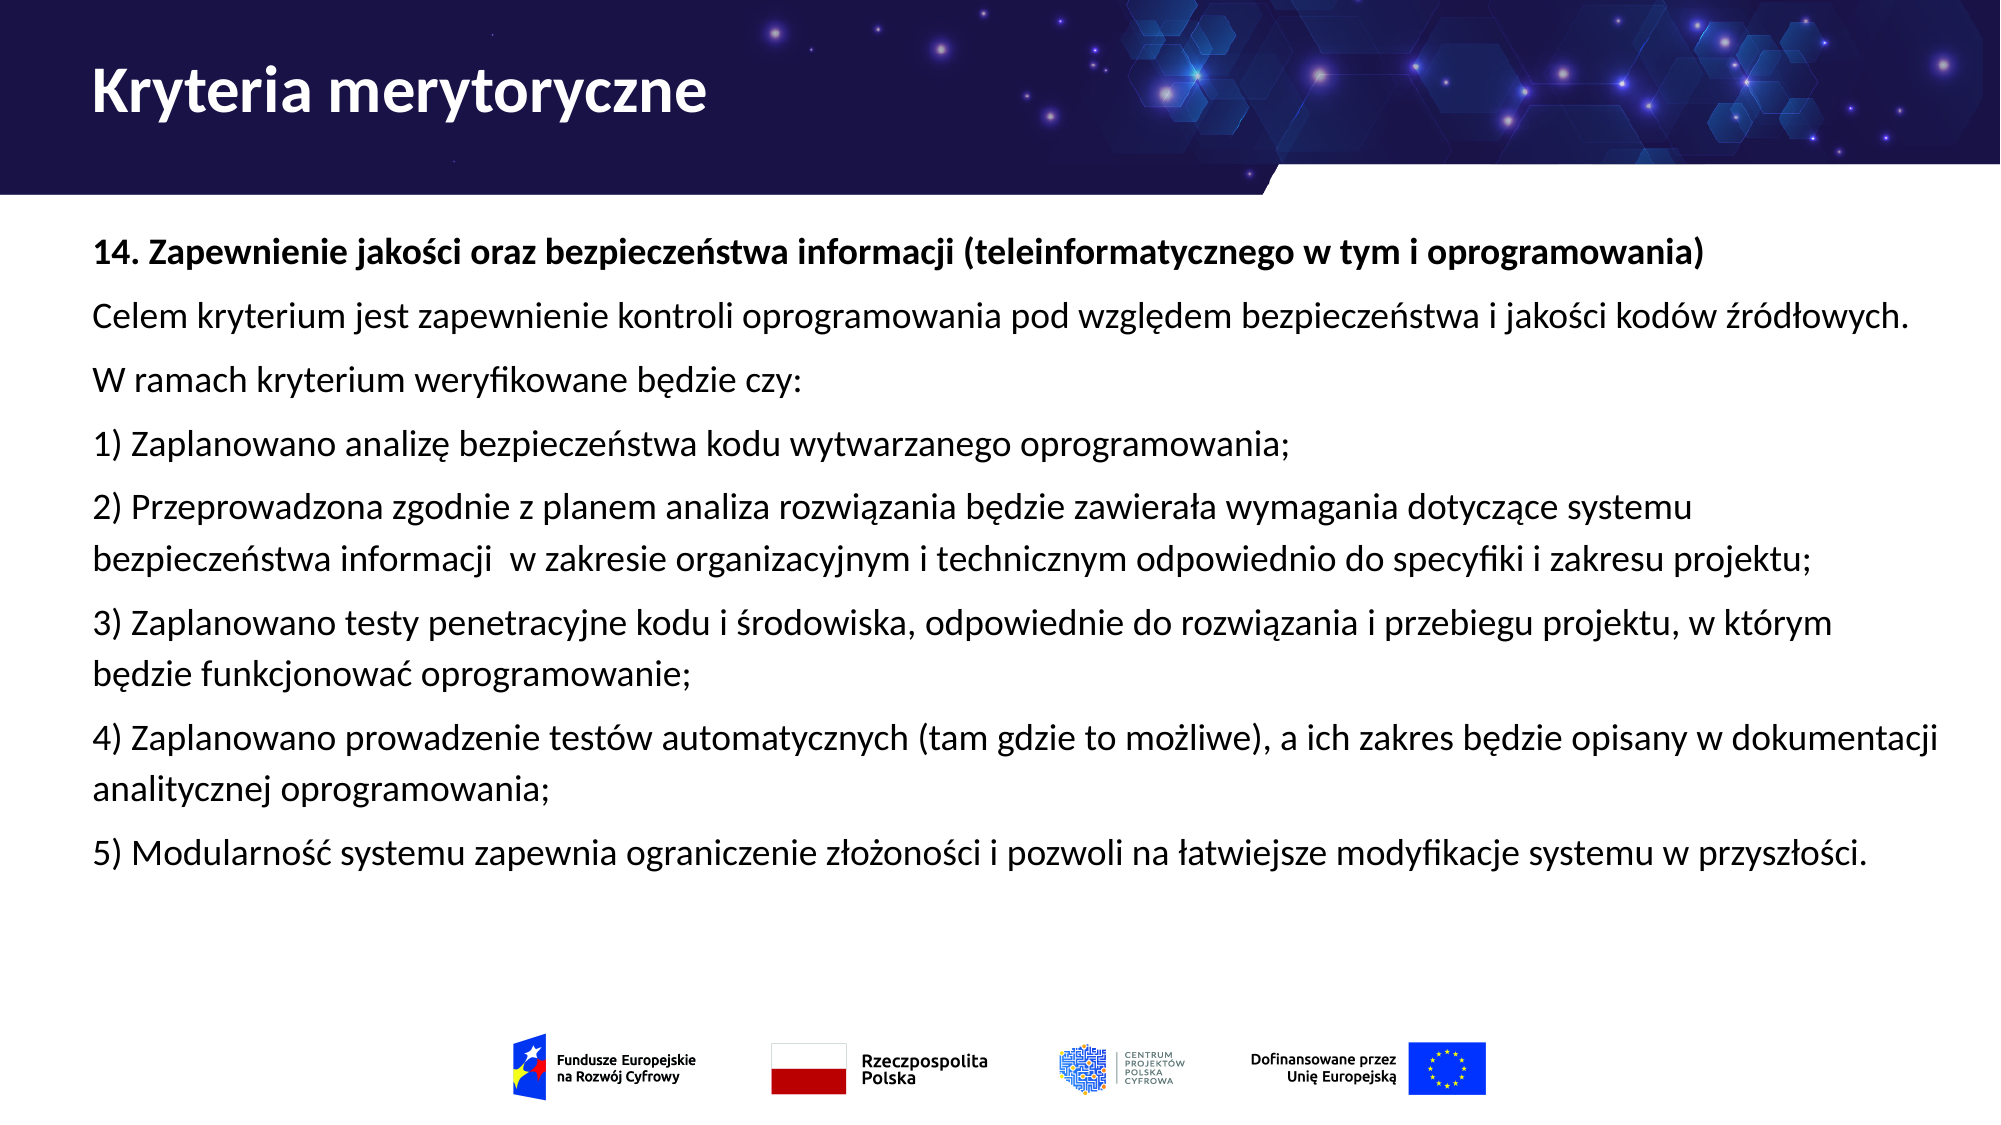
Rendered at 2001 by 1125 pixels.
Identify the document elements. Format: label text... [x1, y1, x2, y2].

list 14. Zapewnienie jakości oraz bezpieczeństwa informacji (teleinformatycznego w tym i oprogramowania) Celem kryterium jest zapewnienie kontroli oprogramowania pod względem bezpieczeństwa i jakości kodów źródłowych. W ramach kryterium weryfikowane będzie czy: 1) Zaplanowano analizę bezpieczeństwa kodu wytwarzanego oprogramowania; 2) Przeprowadzona zgodnie z planem analiza rozwiązania będzie zawierała wymagania dotyczące systemu bezpieczeństwa informacji w zakresie organizacyjnym i technicznym odpowiednio do specyfiki i zakresu projektu; 3) Zaplanowano testy penetracyjne kodu i środowiska, odpowiednie do rozwiązania i przebiegu projektu, w którym będzie funkcjonować oprogramowanie; 4) Zaplanowano prowadzenie testów automatycznych (tam gdzie to możliwe), a ich zakres będzie opisany w dokumentacji analitycznej oprogramowania; 5) Modularność systemu zapewnia ograniczenie złożoności i pozwoli na łatwiejsze modyfikacje systemu w przyszłości. [77, 213, 1956, 1025]
picture [491, 1025, 1509, 1122]
title Kryteria merytoryczne [77, 46, 1863, 136]
picture [0, 0, 2000, 195]
